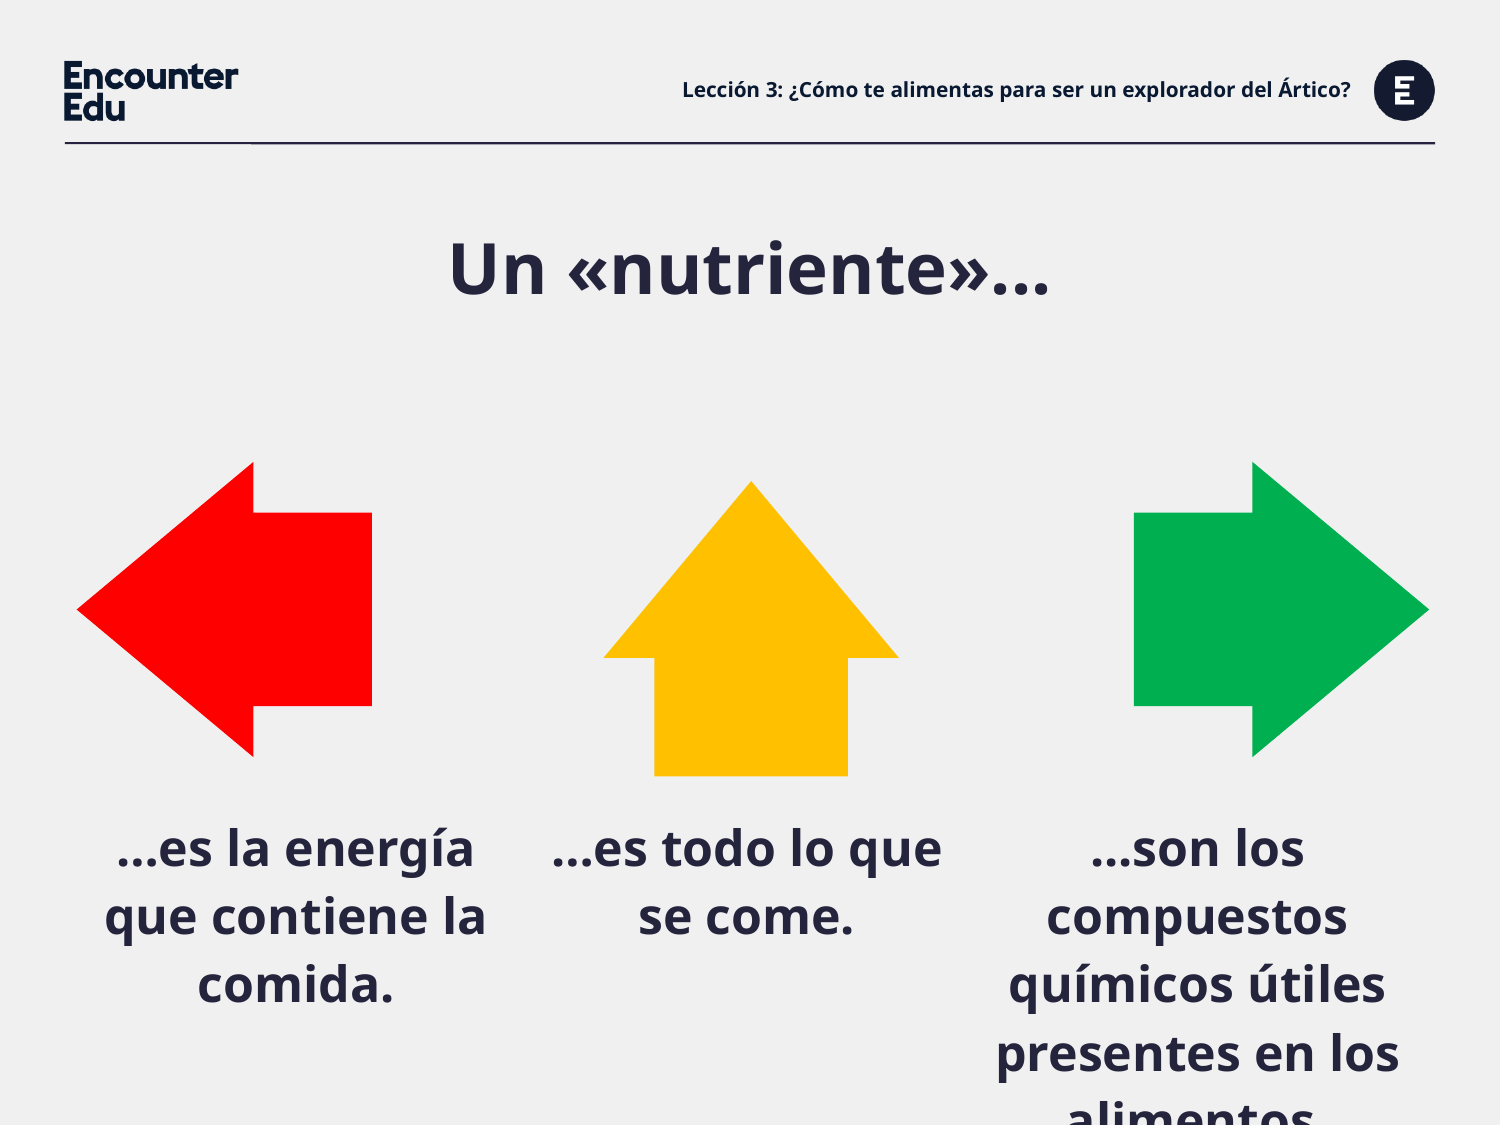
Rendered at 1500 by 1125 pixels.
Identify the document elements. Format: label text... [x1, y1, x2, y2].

title Lección 3: ¿Cómo te alimentas para ser un explorador del Ártico? [603, 67, 1359, 114]
table_header ...son los compuestos químicos útiles presentes en los alimentos. [972, 805, 1423, 1120]
text_box [601, 478, 901, 779]
table_header …es todo lo que se come. [522, 805, 972, 1120]
picture [60, 59, 243, 122]
table_header …es la energía que contiene la comida. [71, 805, 522, 1120]
text_box [74, 459, 375, 760]
text_box Un «nutriente»... [73, 215, 1427, 316]
picture [1372, 58, 1436, 122]
text_box [1131, 459, 1432, 760]
